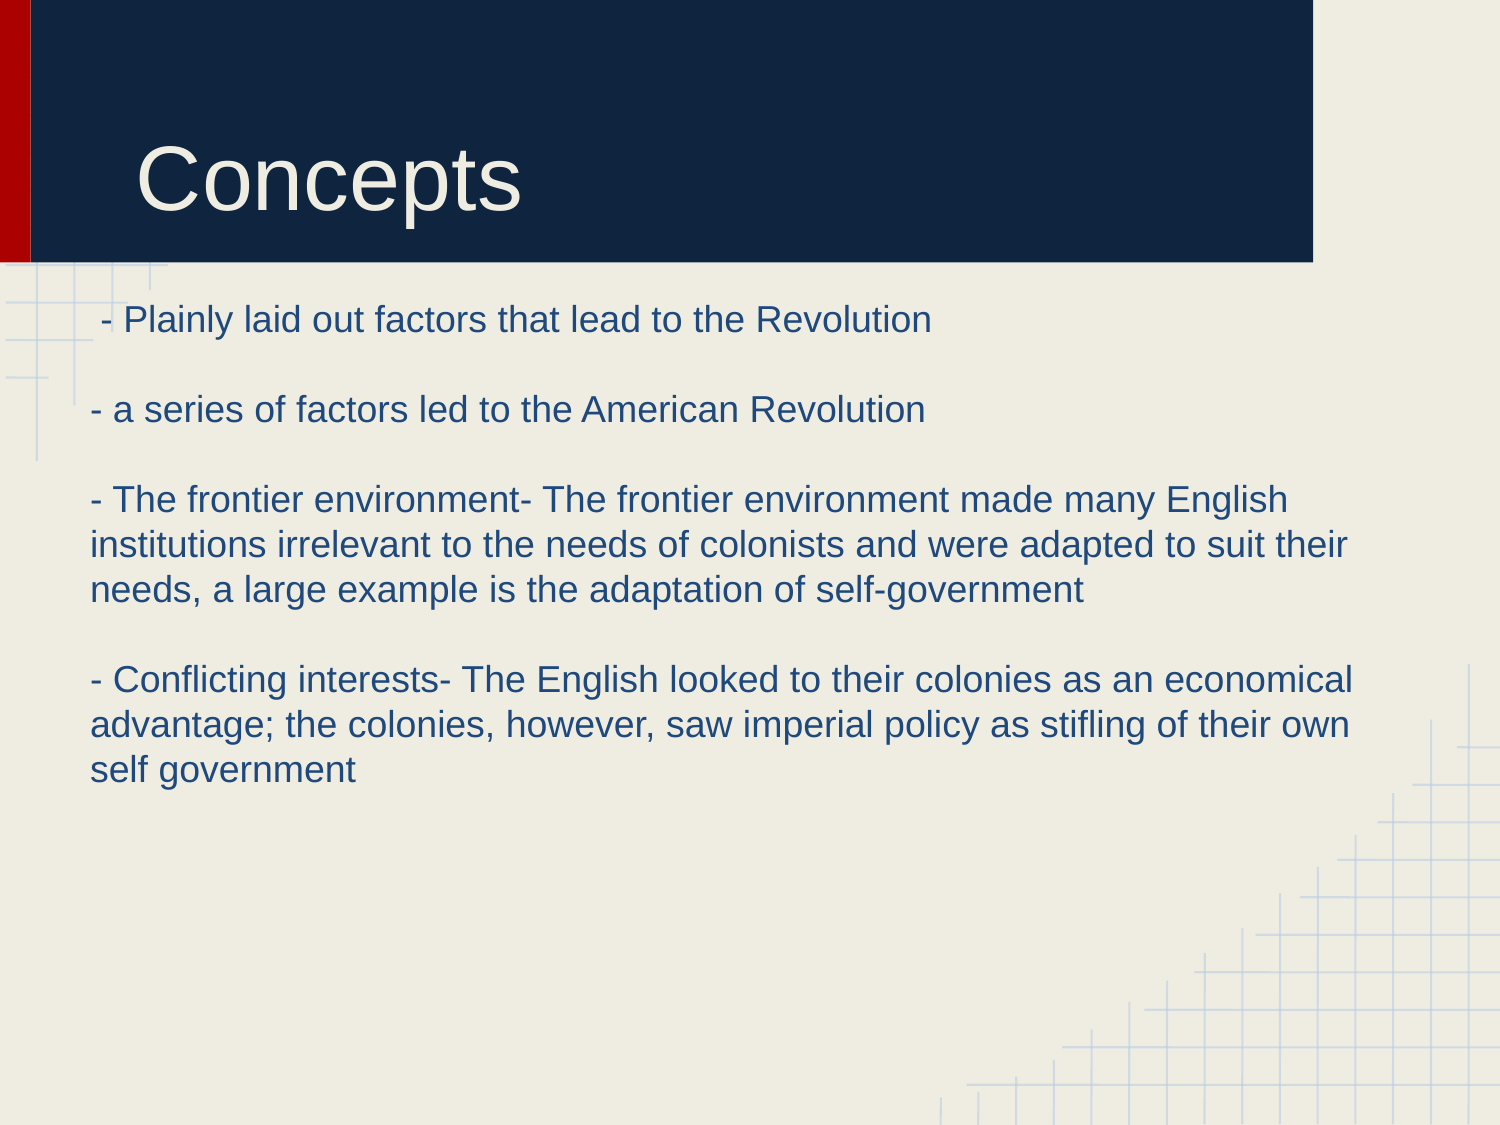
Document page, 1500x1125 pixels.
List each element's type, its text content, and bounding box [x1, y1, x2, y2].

list - Plainly laid out factors that lead to the Revolution - a series of factors led to the American Revolution - The frontier environment- The frontier environment made many English institutions irrelevant to the needs of colonists and were adapted to suit their needs, a large example is the adaptation of self-government - Conflicting interests- The English looked to their colonies as an economical advantage; the colonies, however, saw imperial policy as stifling of their own self government [75, 279, 1425, 1074]
title Concepts [75, 22, 1276, 244]
